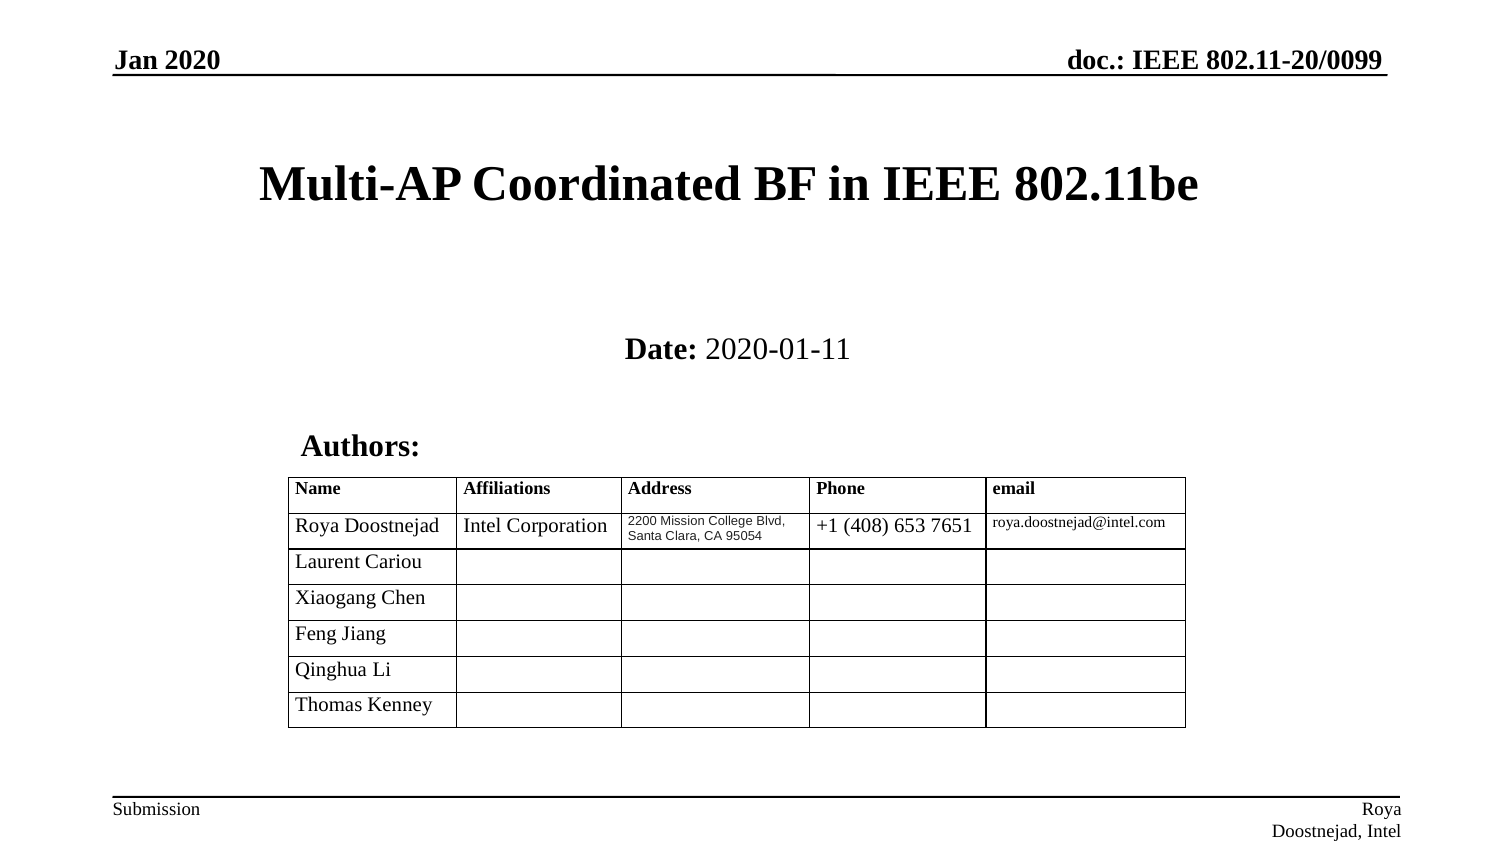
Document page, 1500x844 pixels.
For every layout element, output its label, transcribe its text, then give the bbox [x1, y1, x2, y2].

title Multi-AP Coordinated BF in IEEE 802.11be [219, 144, 1239, 276]
footer Roya Doostnejad, Intel Corporation [1270, 796, 1402, 820]
list Date: 2020-01-11 [259, 320, 1217, 368]
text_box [278, 476, 1278, 766]
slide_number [114, 40, 234, 75]
text_box Authors: [289, 419, 468, 467]
